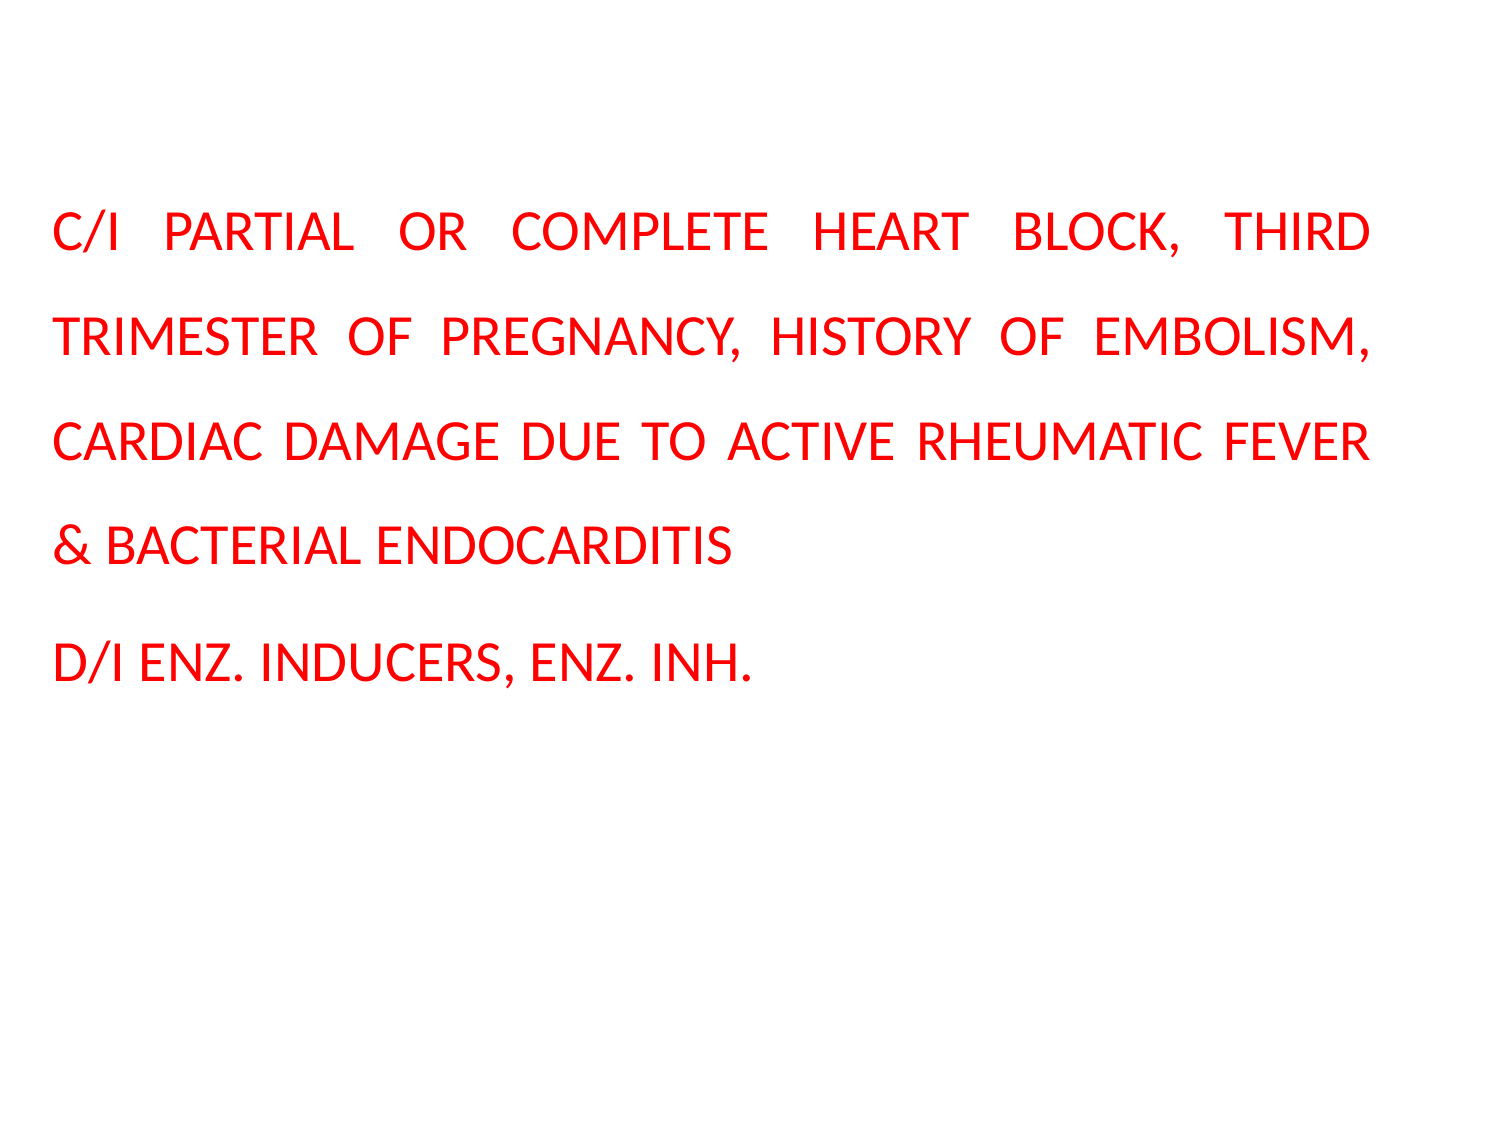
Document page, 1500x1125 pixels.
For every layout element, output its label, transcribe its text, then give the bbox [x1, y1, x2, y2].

list C/I PARTIAL OR COMPLETE HEART BLOCK, THIRD TRIMESTER OF PREGNANCY, HISTORY OF EMBOLISM, CARDIAC DAMAGE DUE TO ACTIVE RHEUMATIC FEVER & BACTERIAL ENDOCARDITIS D/I ENZ. INDUCERS, ENZ. INH. [37, 149, 1388, 893]
